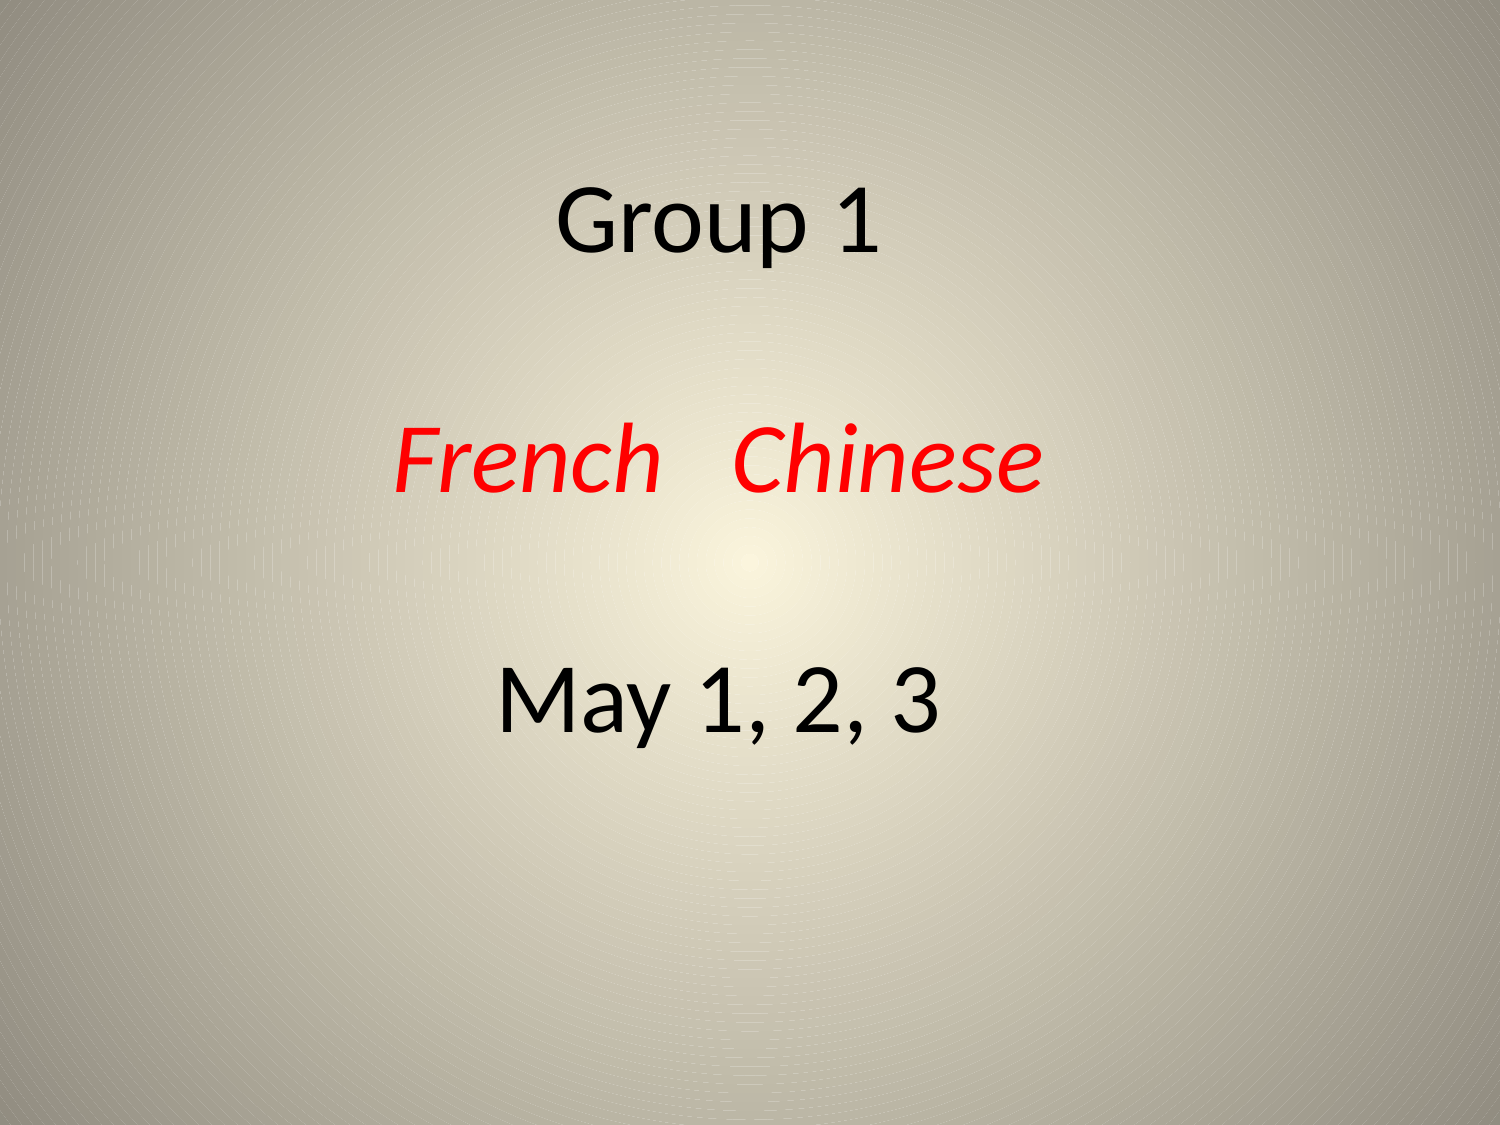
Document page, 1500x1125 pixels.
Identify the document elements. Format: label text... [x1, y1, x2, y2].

text_box Group 1 French Chinese May 1, 2, 3 [0, 0, 1438, 1125]
